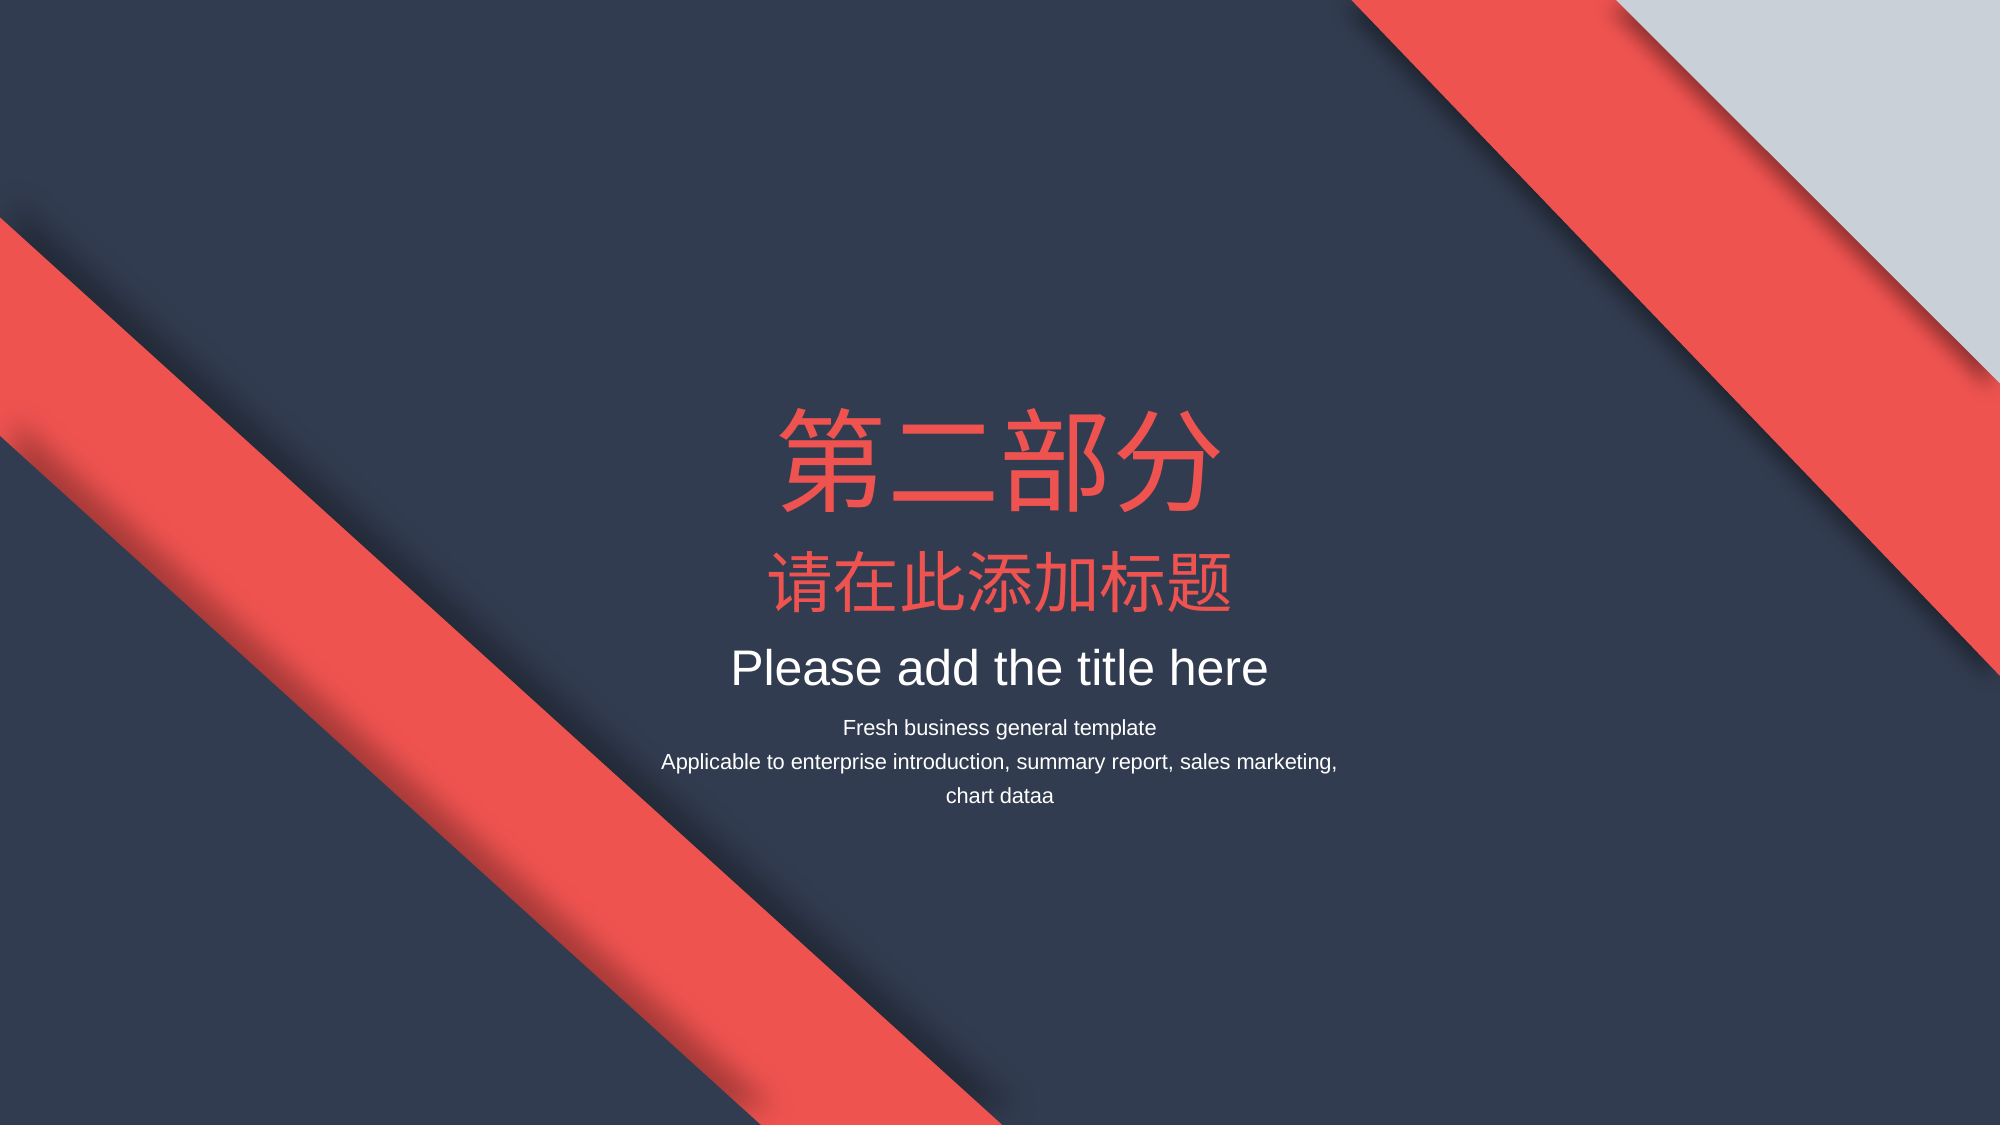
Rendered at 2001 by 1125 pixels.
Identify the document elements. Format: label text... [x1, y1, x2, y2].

text_box 第二部分 [709, 383, 1291, 534]
text_box [1614, 0, 2000, 385]
text_box Fresh business general template Applicable to enterprise introduction, summary report, sales marketing, chart dataa [642, 698, 1357, 816]
text_box Please add the title here [715, 629, 1285, 703]
text_box [1349, 0, 2000, 678]
text_box [0, 434, 763, 1125]
text_box [0, 216, 1004, 1125]
text_box 请在此添加标题 [709, 534, 1291, 629]
